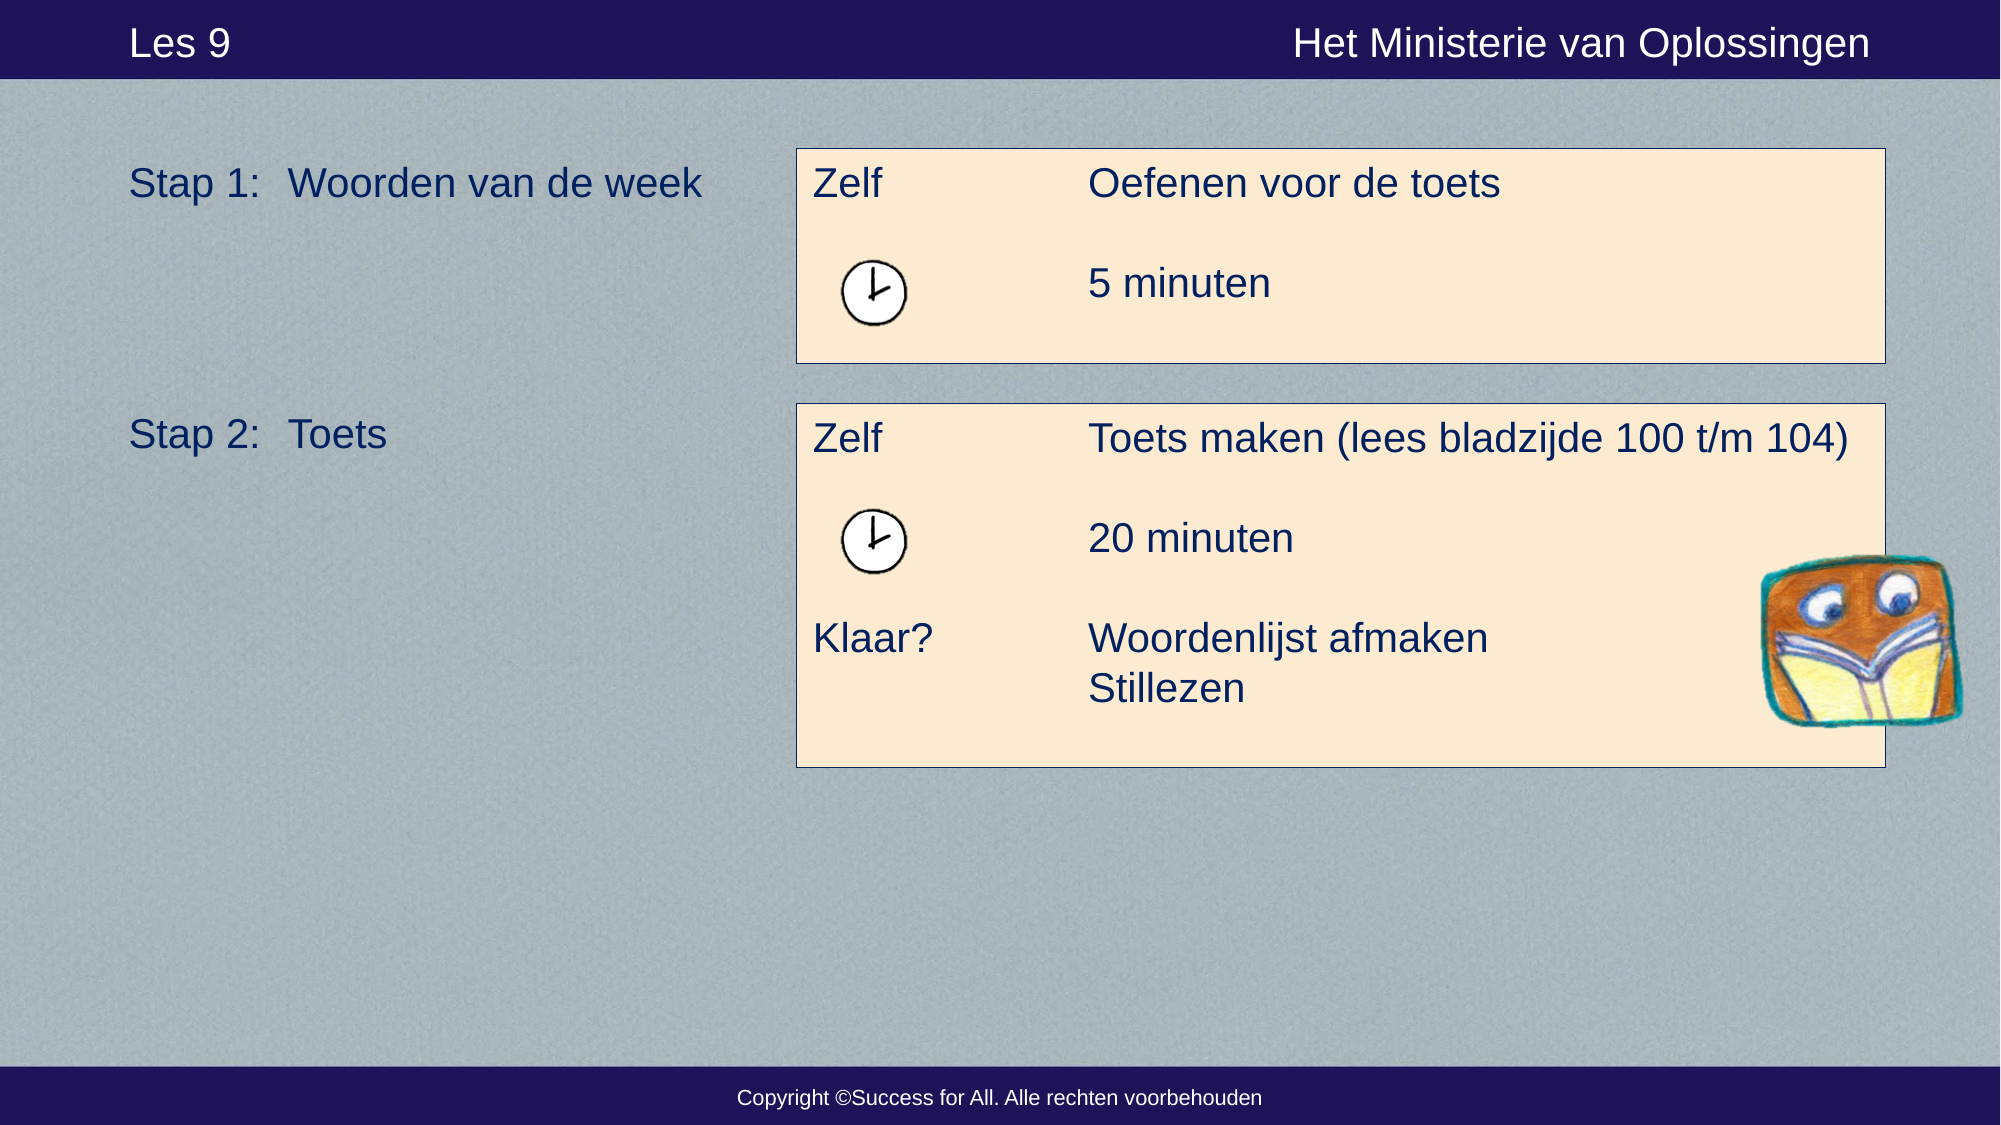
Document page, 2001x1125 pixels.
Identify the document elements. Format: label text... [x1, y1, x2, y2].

text_box Het Ministerie van Oplossingen [999, 8, 1886, 73]
text_box Zelf Toets maken (lees bladzijde 100 t/m 104) 20 minuten Klaar? Woordenlijst afmaken Stillezen [796, 403, 1886, 768]
text_box Stap 1: Woorden van de week Stap 2: Toets [114, 148, 907, 764]
text_box Zelf Oefenen voor de toets 5 minuten [796, 148, 1886, 364]
picture [0, 0, 2001, 1125]
text_box Les 9 [114, 8, 354, 73]
text_box Copyright ©Success for All. Alle rechten voorbehouden [0, 1076, 2000, 1125]
